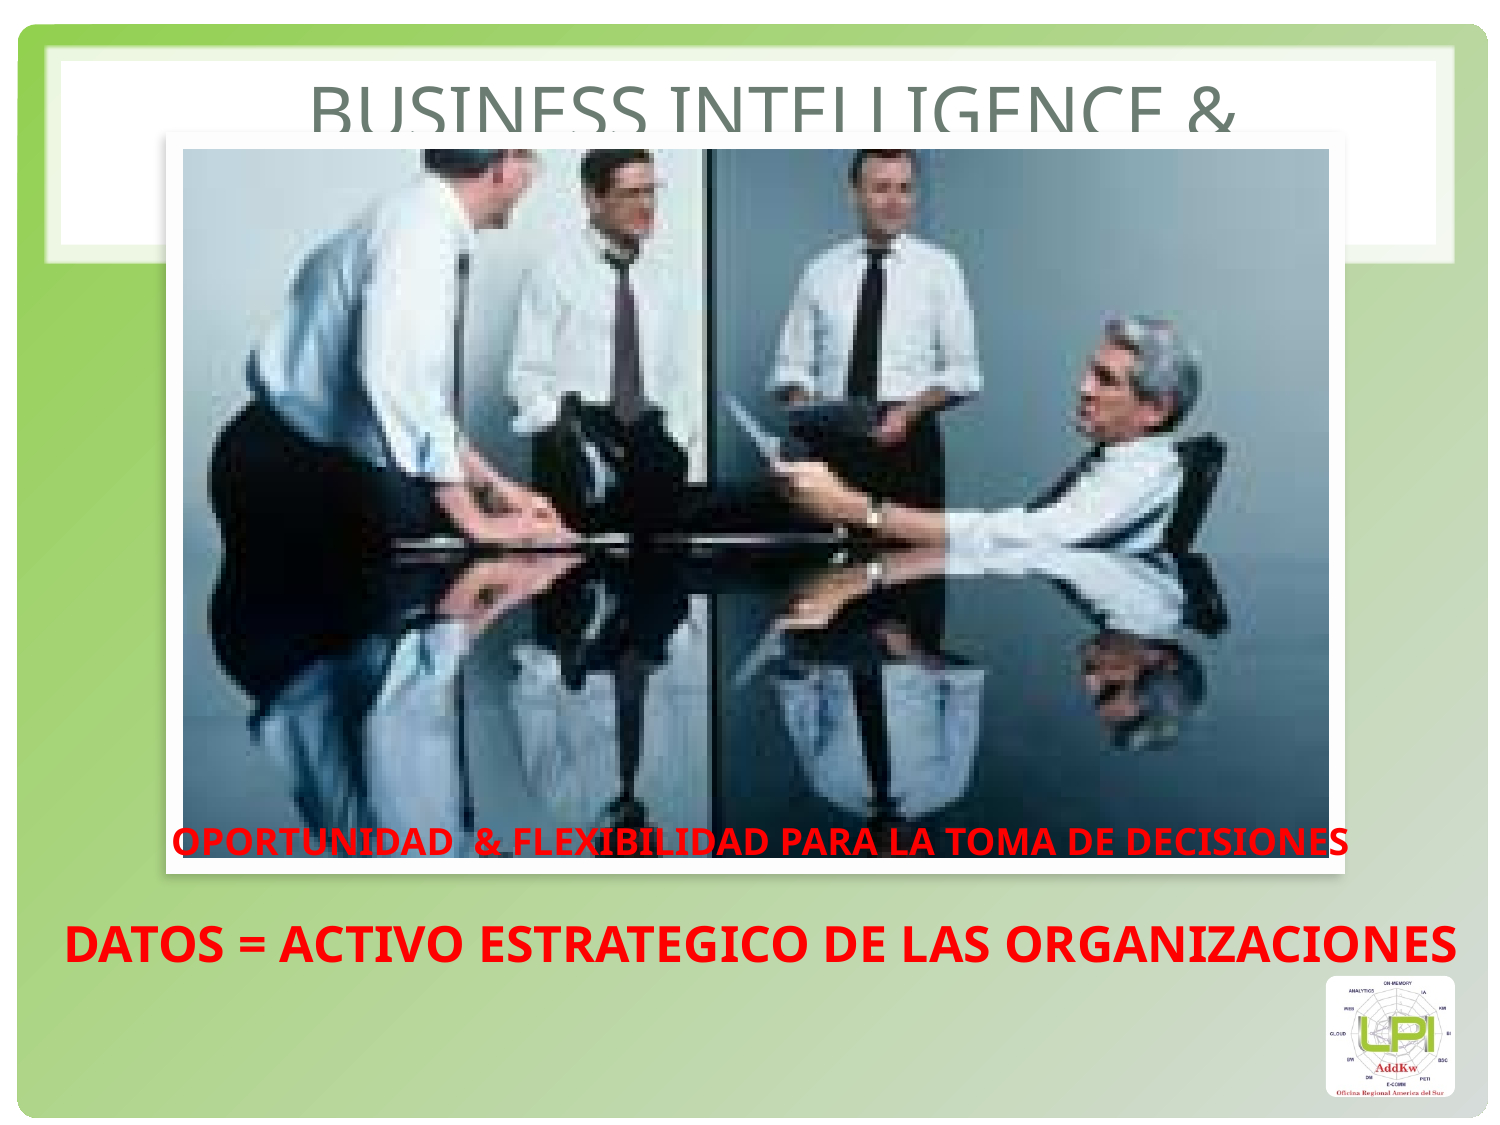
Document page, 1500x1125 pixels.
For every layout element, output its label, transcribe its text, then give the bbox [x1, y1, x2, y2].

text_box Business Intelligence & Business Analytics [206, 78, 1341, 132]
picture [1325, 981, 1455, 1097]
text_box OPORTUNIDAD & FLEXIBILIDAD PARA LA TOMA DE DECISIONES DATOS = ACTIVO ESTRATEGICO DE LAS ORGANIZACIONES [48, 810, 1473, 981]
picture [182, 148, 1329, 858]
